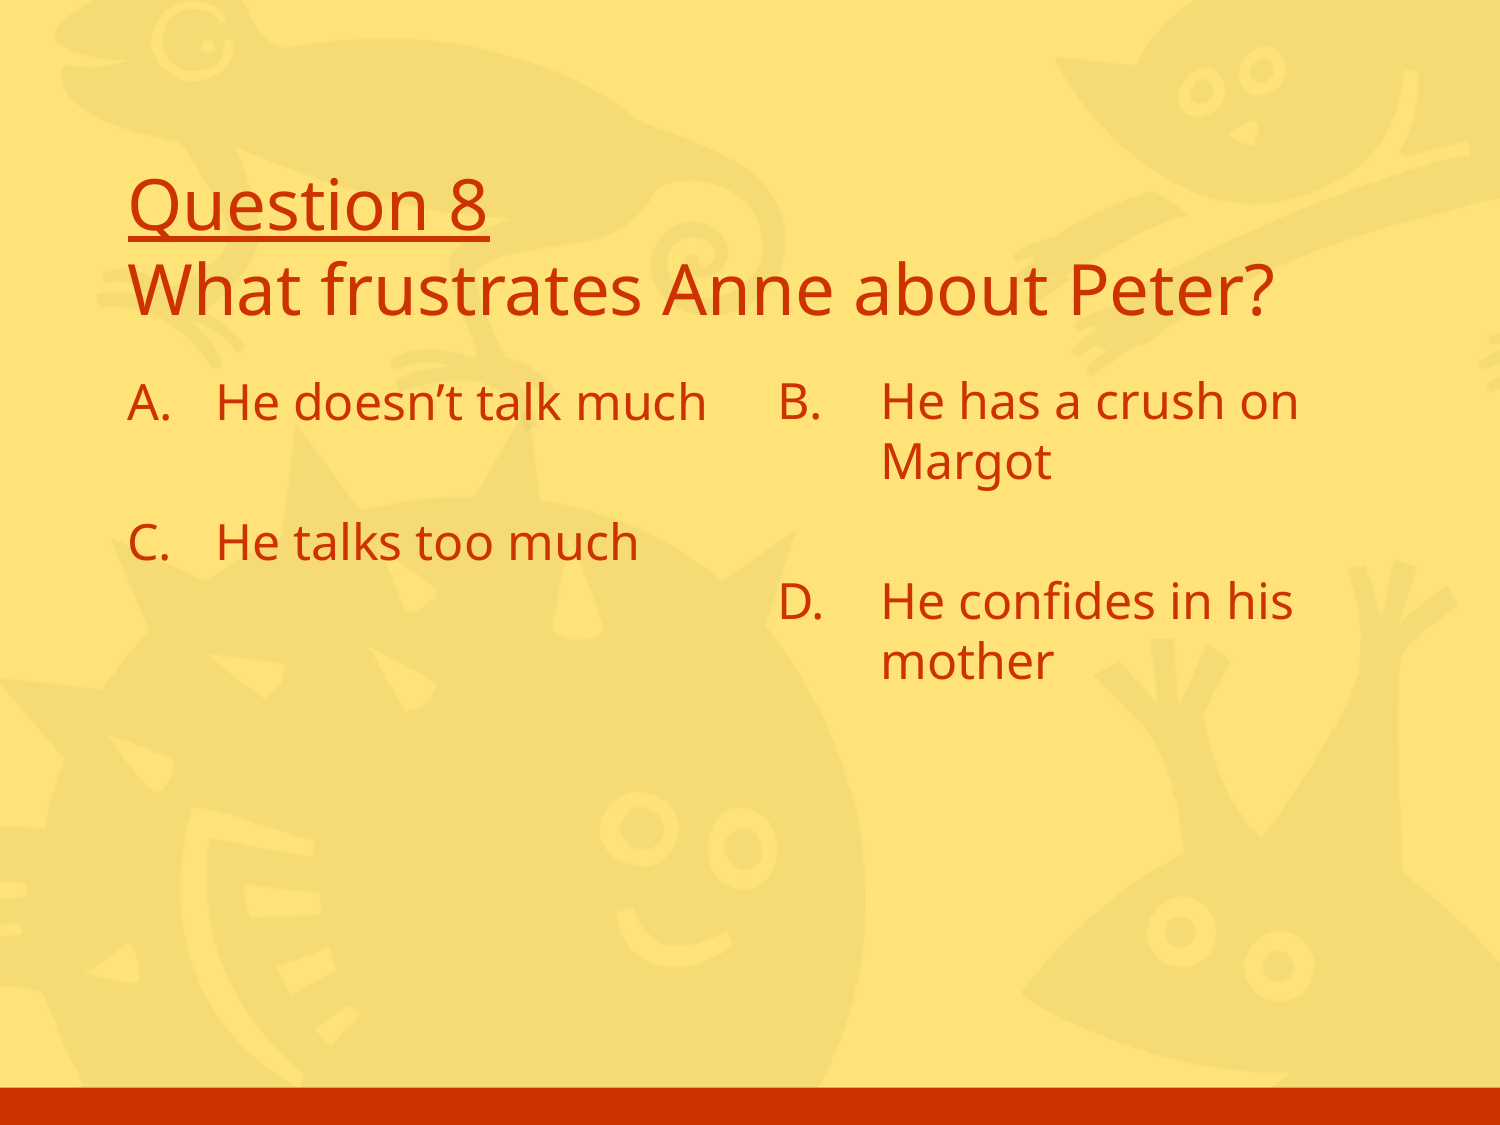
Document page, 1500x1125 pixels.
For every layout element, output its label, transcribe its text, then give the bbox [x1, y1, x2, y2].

title Question 8 What frustrates Anne about Peter? [112, 37, 1388, 338]
text_box B. He has a crush on Margot D. He confides in his mother [762, 362, 1388, 1000]
list A. He doesn’t talk much C. He talks too much [112, 362, 738, 1001]
picture [0, 0, 1500, 1087]
